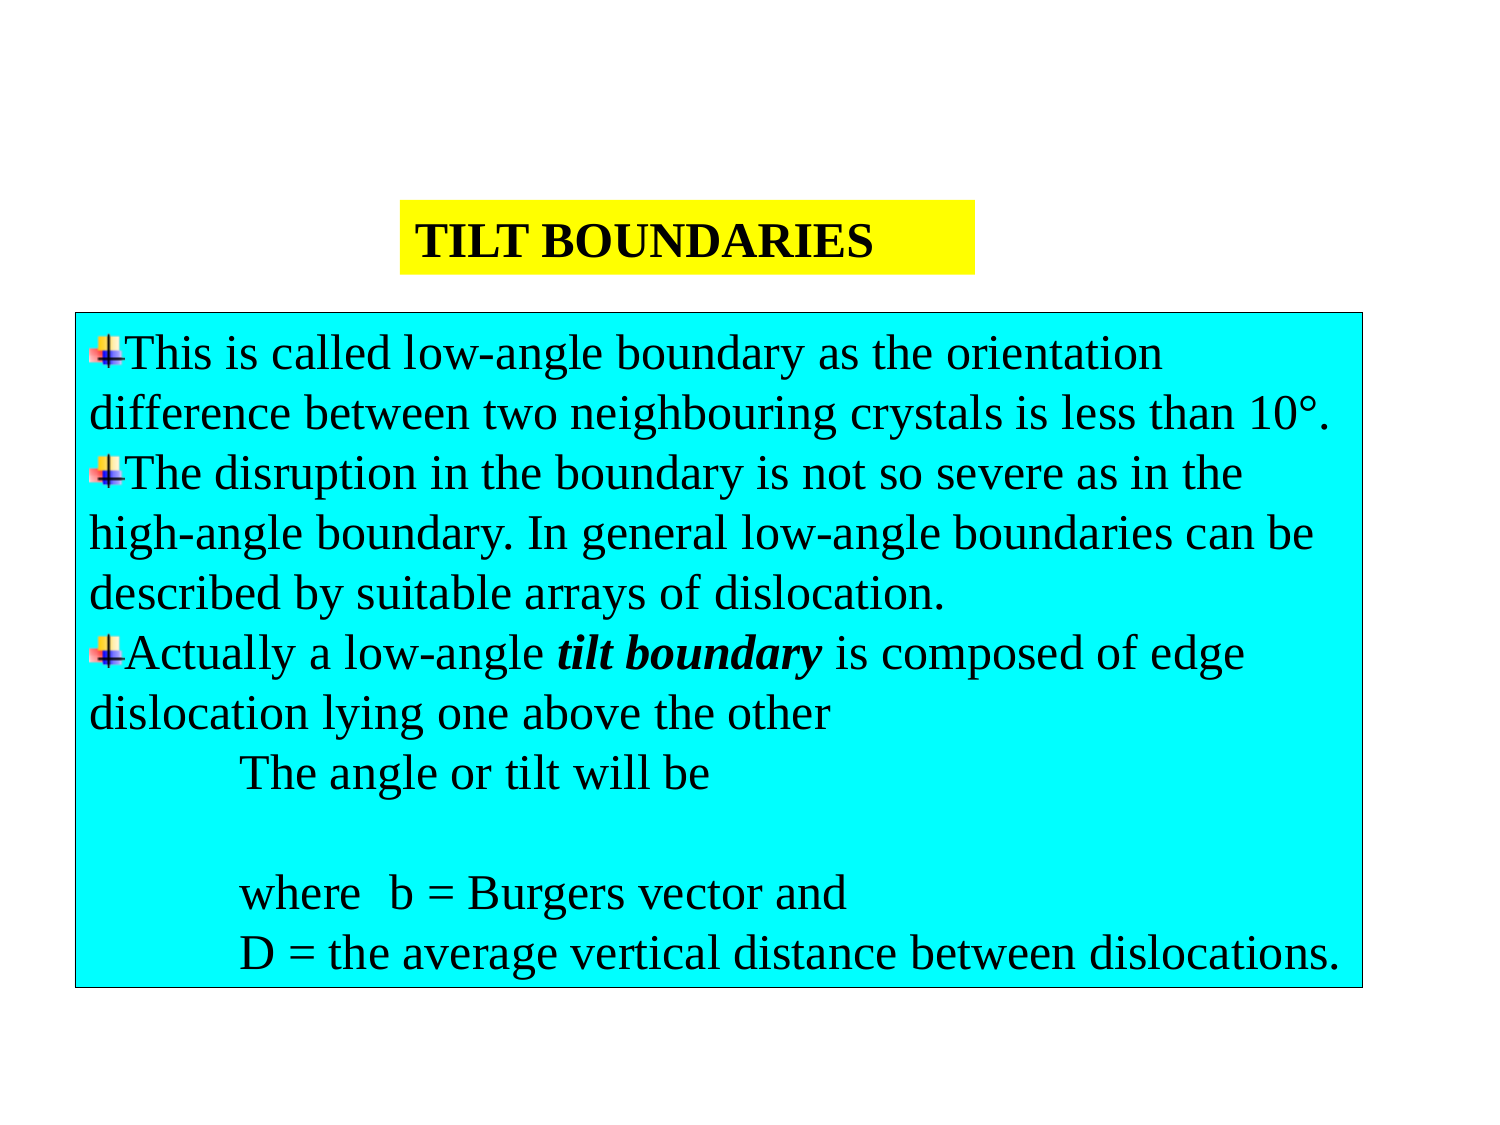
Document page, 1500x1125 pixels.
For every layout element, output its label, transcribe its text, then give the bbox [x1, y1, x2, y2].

picture [89, 332, 125, 368]
text_box TILT BOUNDARIES [399, 199, 975, 275]
picture [89, 452, 125, 488]
picture [89, 632, 125, 668]
text_box This is called low-angle boundary as the orientation difference between two neighbouring crystals is less than 10°. The disruption in the boundary is not so severe as in the high-angle boundary. In general low-angle boundaries can be described by suitable arrays of dislocation. Actually a low-angle tilt boundary is composed of edge dislocation lying one above the other The angle or tilt will be where b = Burgers vector and D = the average vertical distance between dislocations. [74, 312, 1363, 988]
